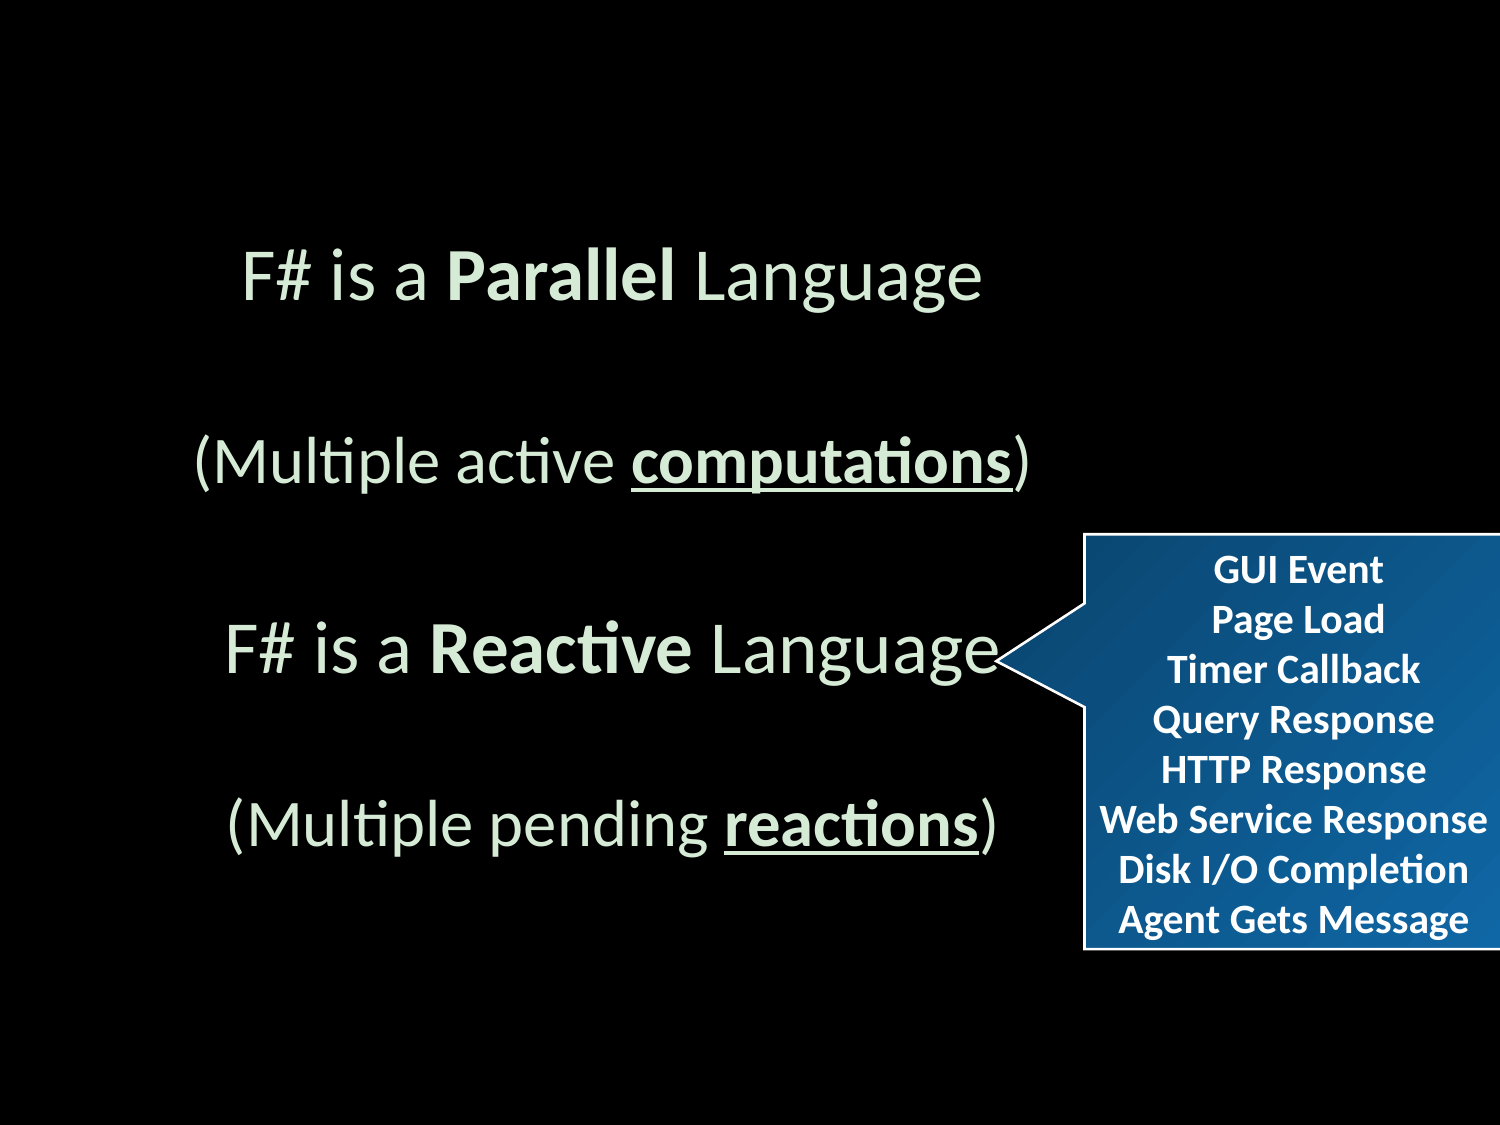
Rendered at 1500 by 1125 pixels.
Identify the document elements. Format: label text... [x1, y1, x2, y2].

list F# is a Parallel Language (Multiple active computations) F# is a Reactive Language (Multiple pending reactions) [0, 235, 1301, 587]
text_box GUI Event Page Load Timer Callback Query Response HTTP Response Web Service Response Disk I/O Completion Agent Gets Message [996, 534, 1500, 950]
